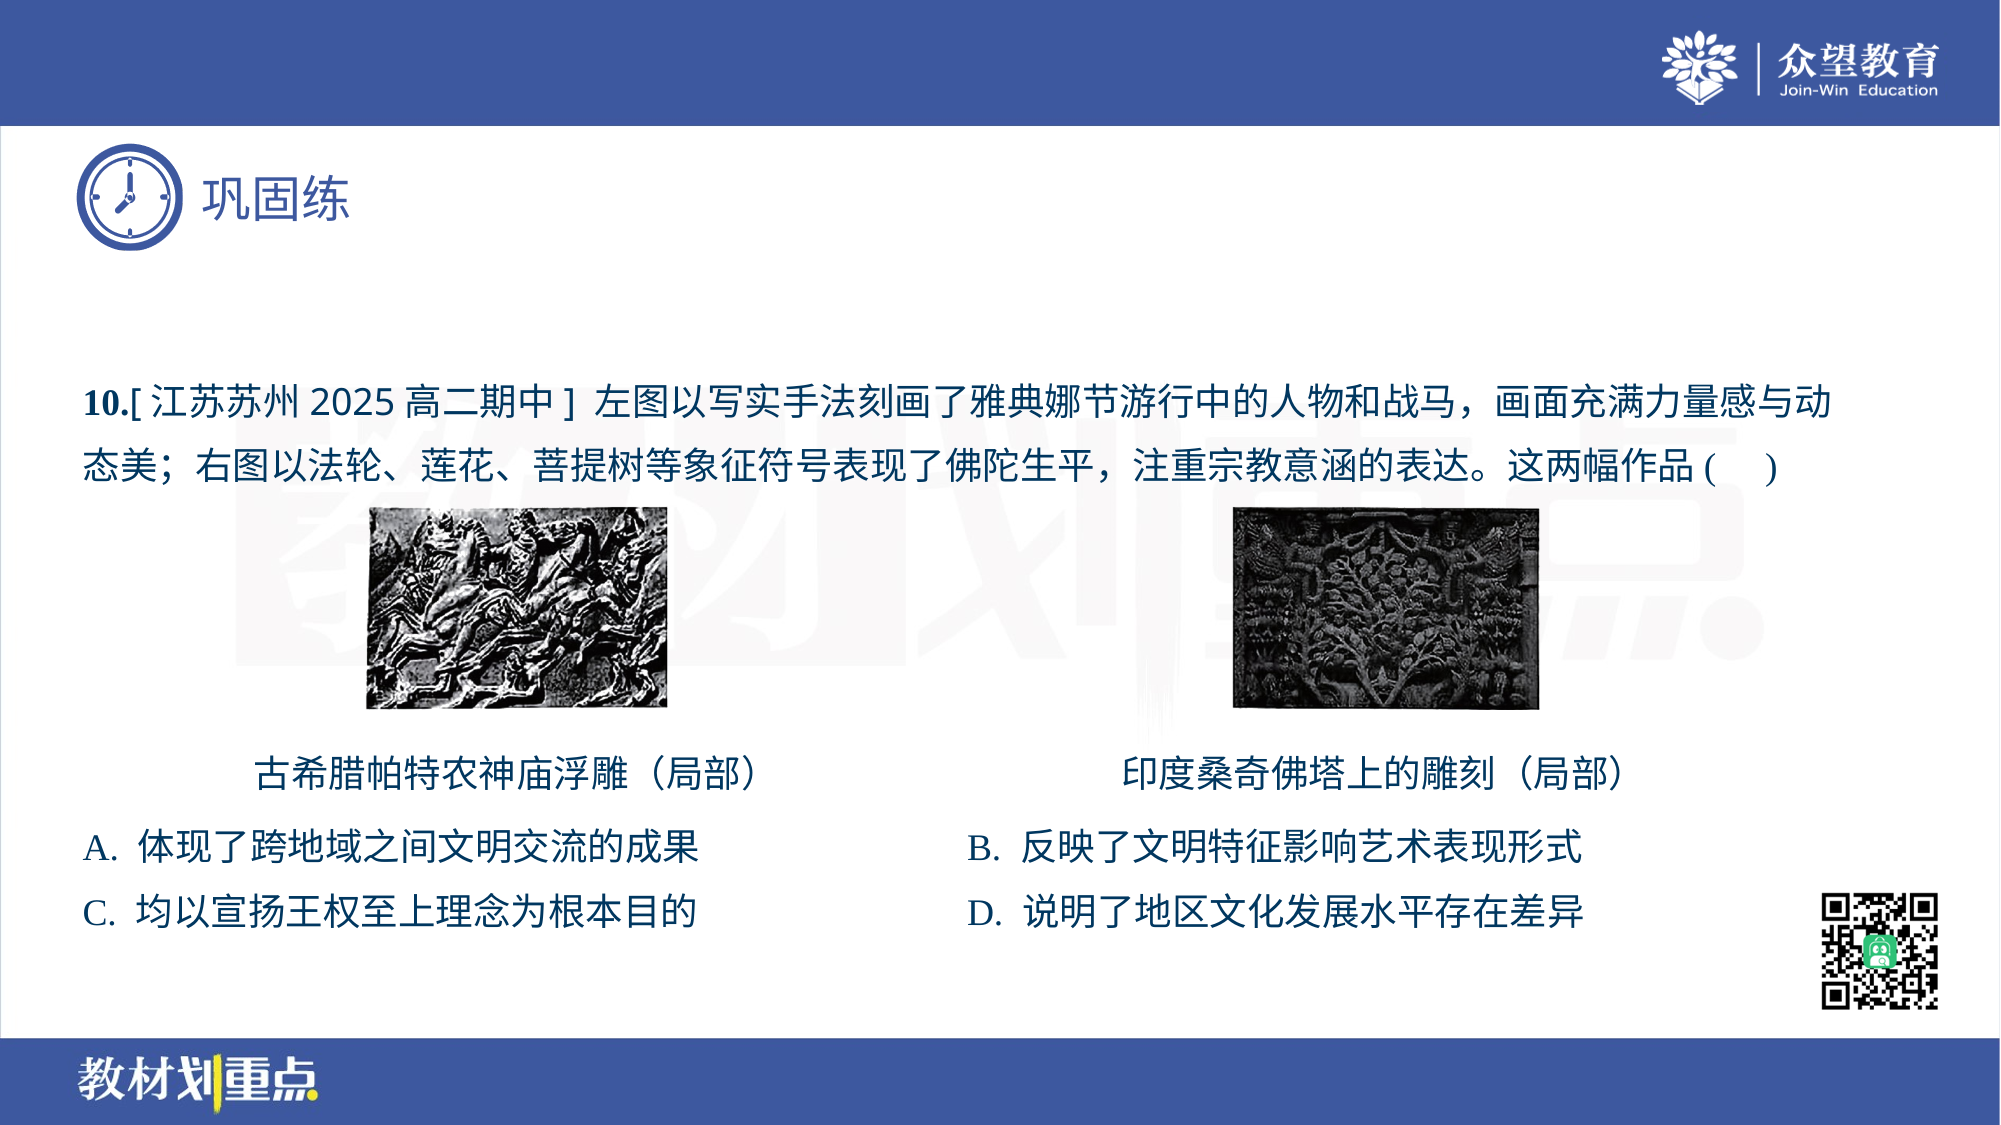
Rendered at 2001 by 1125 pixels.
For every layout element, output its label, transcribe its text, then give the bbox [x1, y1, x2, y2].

text_box 印度桑奇佛塔上的雕刻（局部） [1116, 730, 1651, 799]
picture [0, 0, 2000, 1125]
text_box A. 体现了跨地域之间文明交流的成果 B. 反映了文明特征影响艺术表现形式 C. 均以宣扬王权至上理念为根本目的 D. 说明了地区文化发展水平存在差异 [82, 799, 1817, 926]
text_box 古希腊帕特农神庙浮雕（局部） [249, 730, 783, 799]
text_box 10.[江苏苏州2025高二期中] 左图以写实手法刻画了雅典娜节游行中的人物和战马，画面充满力量感与动 态美；右图以法轮、莲花、菩提树等象征符号表现了佛陀生平，注重宗教意涵的表达。这两幅作品( ) [82, 354, 1817, 481]
